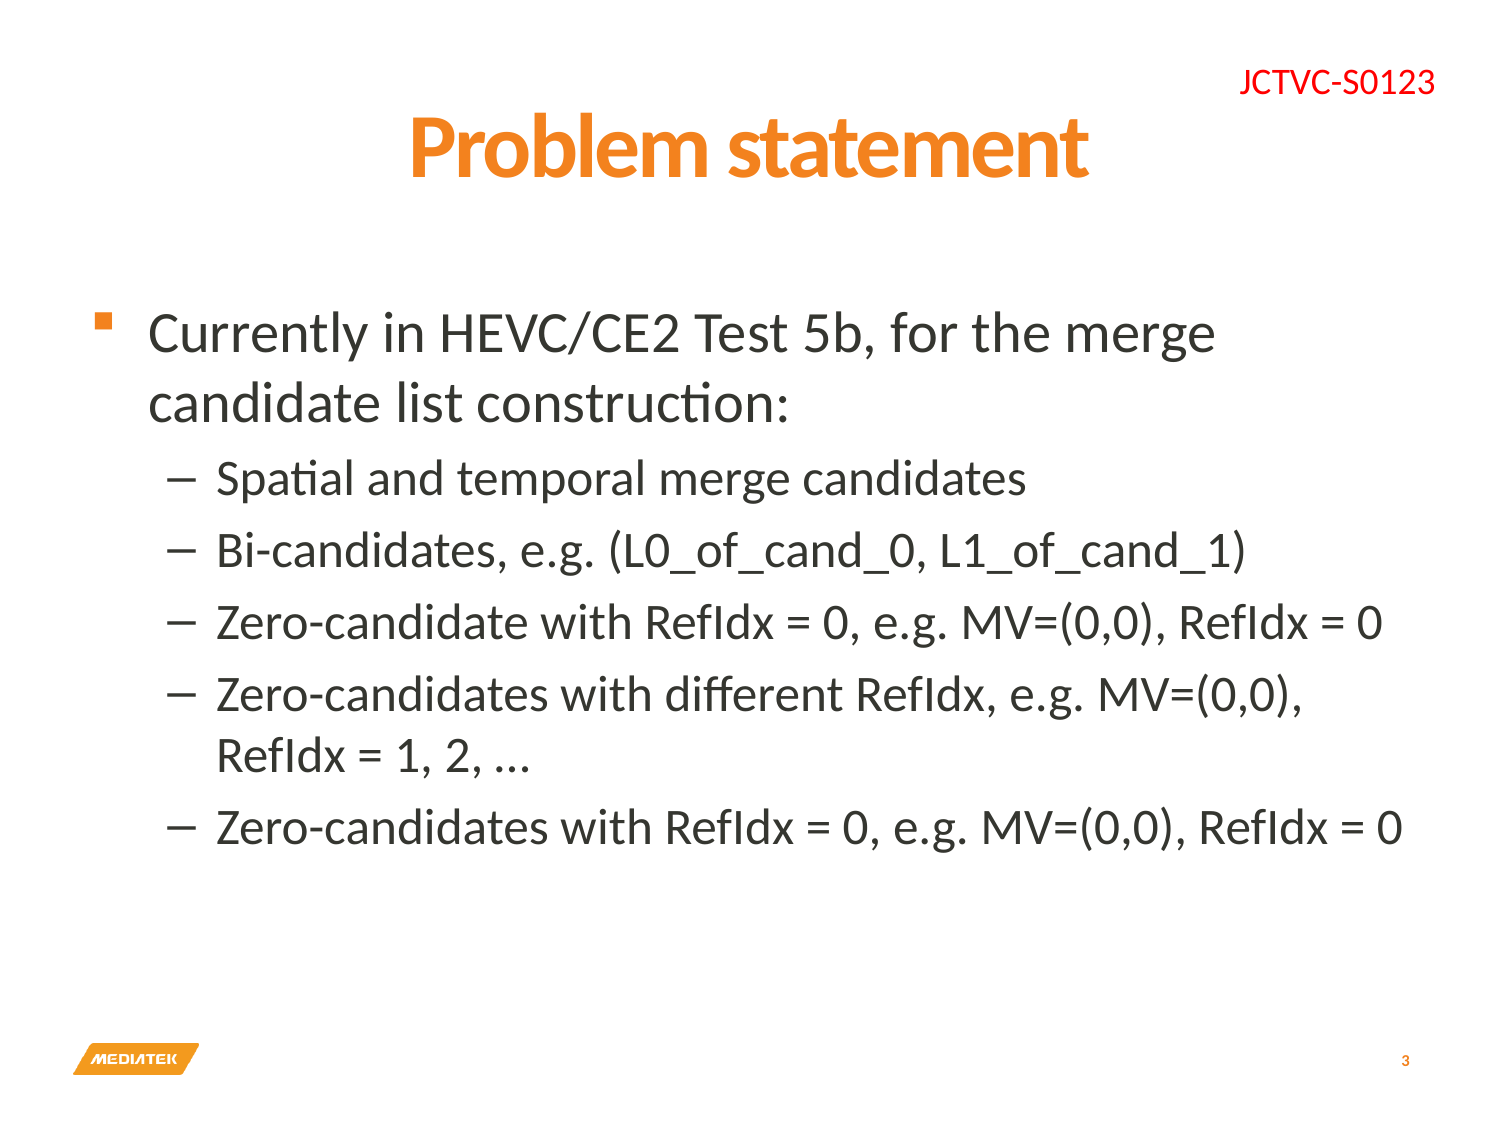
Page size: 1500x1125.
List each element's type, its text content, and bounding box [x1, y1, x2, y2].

title Problem statement [75, 99, 1425, 286]
list Currently in HEVC/CE2 Test 5b, for the merge candidate list construction: Spatial and temporal merge candidates Bi-candidates, e.g. (L0_of_cand_0, L1_of_cand_1) Zero-candidate with RefIdx = 0, e.g. MV=(0,0), RefIdx = 0 Zero-candidates with different RefIdx, e.g. MV=(0,0), RefIdx = 1, 2, … Zero-candidates with RefIdx = 0, e.g. MV=(0,0), RefIdx = 0 [75, 286, 1425, 888]
slide_number 3 [1251, 1029, 1425, 1090]
picture [73, 1043, 199, 1075]
text_box JCTVC-S0123 [1224, 49, 1463, 110]
